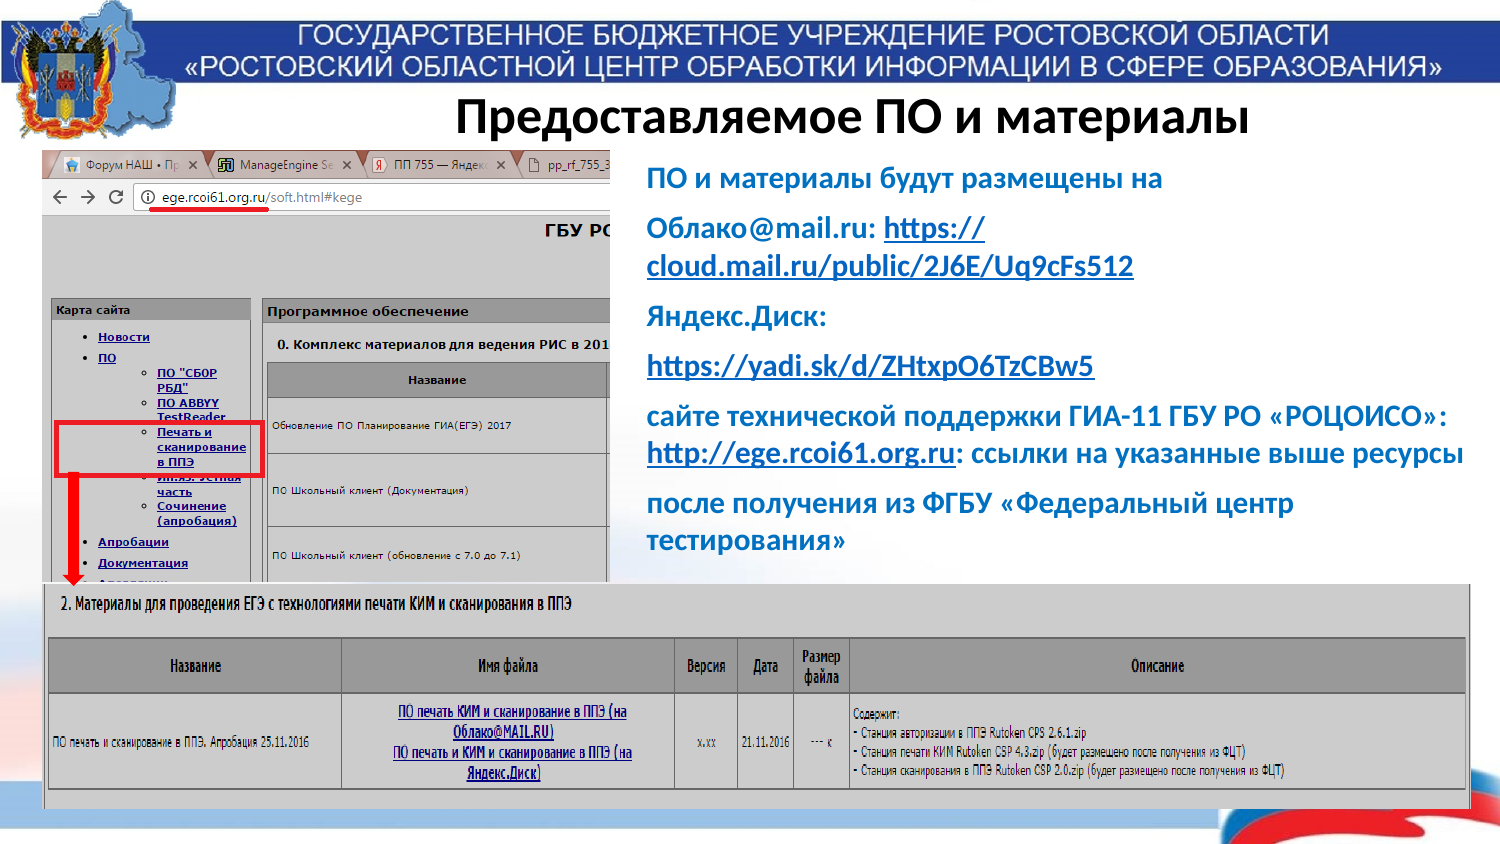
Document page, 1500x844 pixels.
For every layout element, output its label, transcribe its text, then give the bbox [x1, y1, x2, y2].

picture [0, 0, 1500, 844]
text_box ПО и материалы будут размещены на Облако@mail.ru: https://cloud.mail.ru/public/2J6E/Uq9cFs512 Яндекс.Диск: https://yadi.sk/d/ZHtxpO6TzCBw5 сайте технической поддержки ГИА-11 ГБУ РО «РОЦОИСО»: http://ege.rcoi61.org.ru: ссылки на указанные выше ресурсы после получения из ФГБУ «Федеральный центр тестирования» [631, 150, 1483, 565]
title Предоставляемое ПО и материалы [206, 35, 1500, 199]
